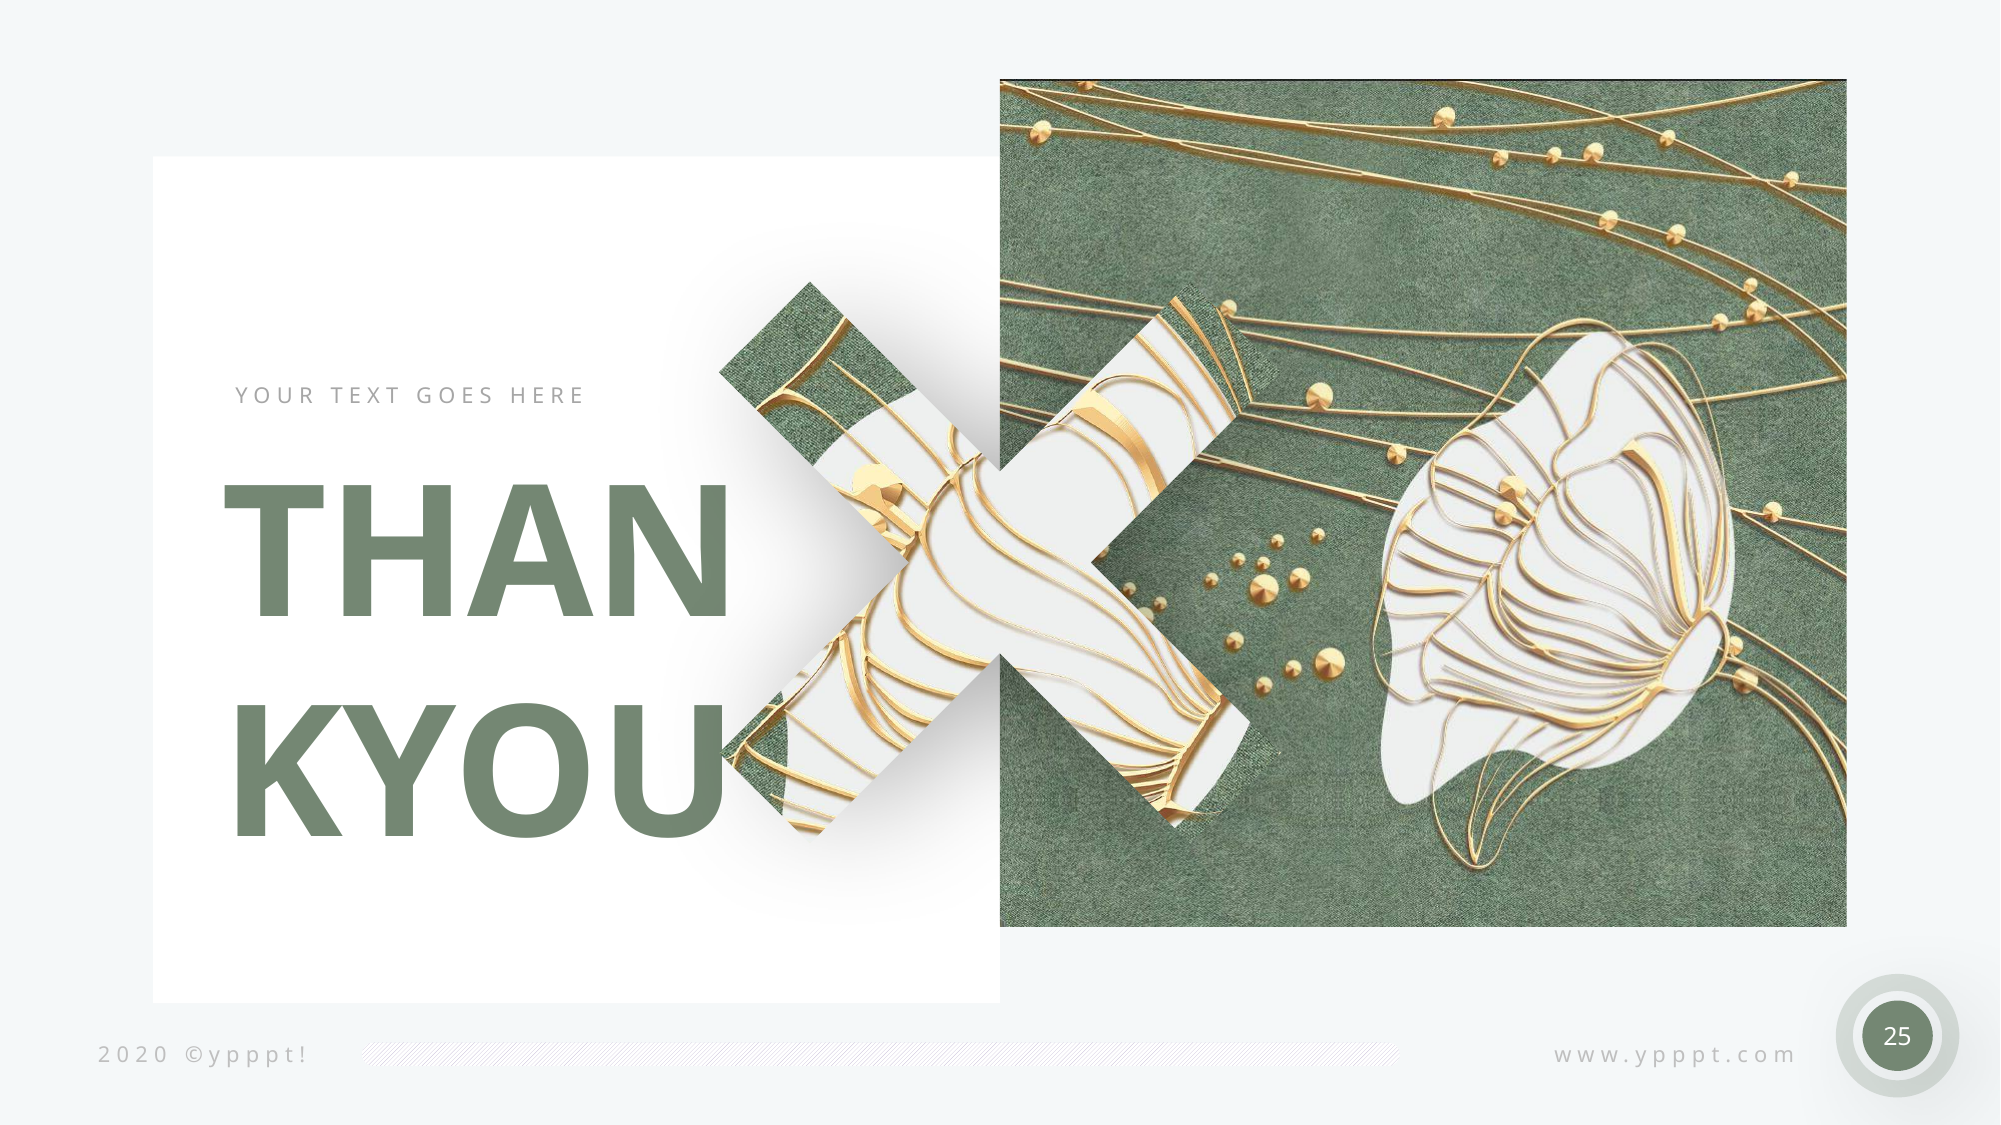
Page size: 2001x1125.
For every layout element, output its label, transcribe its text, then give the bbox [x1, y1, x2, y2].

text_box [152, 155, 1001, 1004]
text_box [360, 1041, 1401, 1067]
text_box YOUR TEXT GOES HERE [220, 373, 717, 415]
text_box www.ypppt.com [1419, 1032, 1810, 1074]
picture [718, 79, 1847, 927]
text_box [1835, 973, 1960, 1098]
text_box 2020 ©ypppt! [83, 1032, 429, 1074]
text_box THANKYOU [206, 425, 860, 881]
